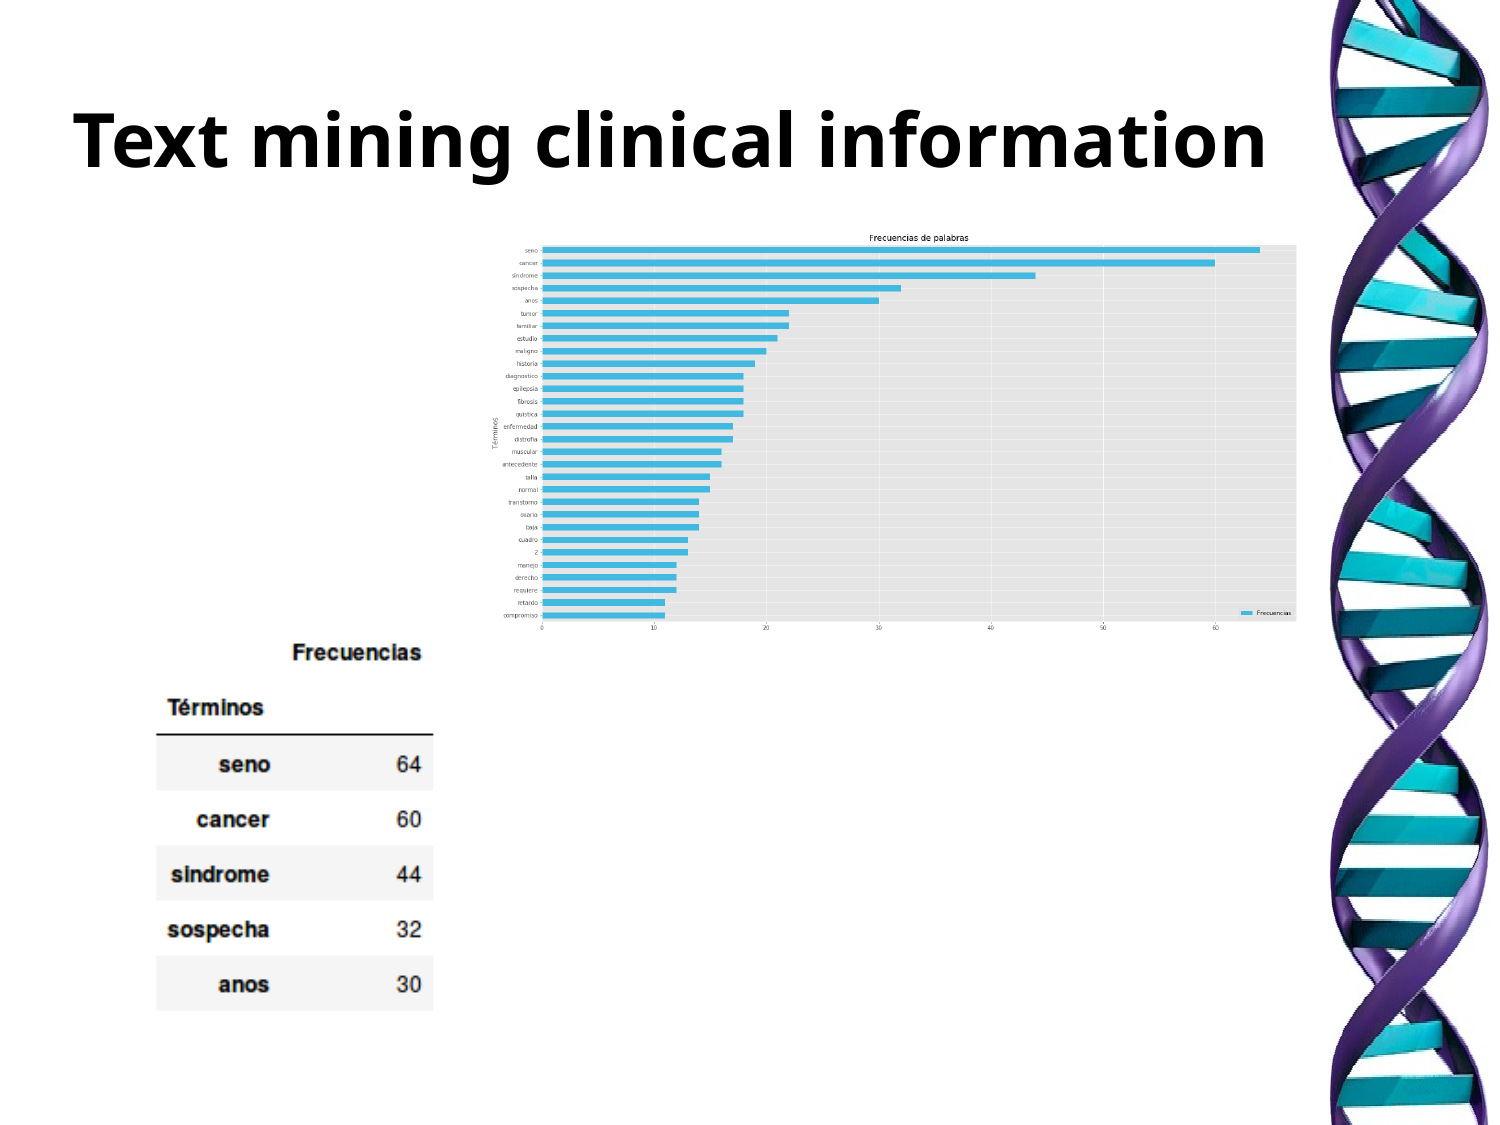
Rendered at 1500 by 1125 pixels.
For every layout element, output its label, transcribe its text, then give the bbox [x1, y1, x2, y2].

picture [131, 624, 453, 1034]
picture [1322, 0, 1500, 1125]
title Text mining clinical information [19, 46, 1317, 229]
picture [485, 227, 1304, 637]
